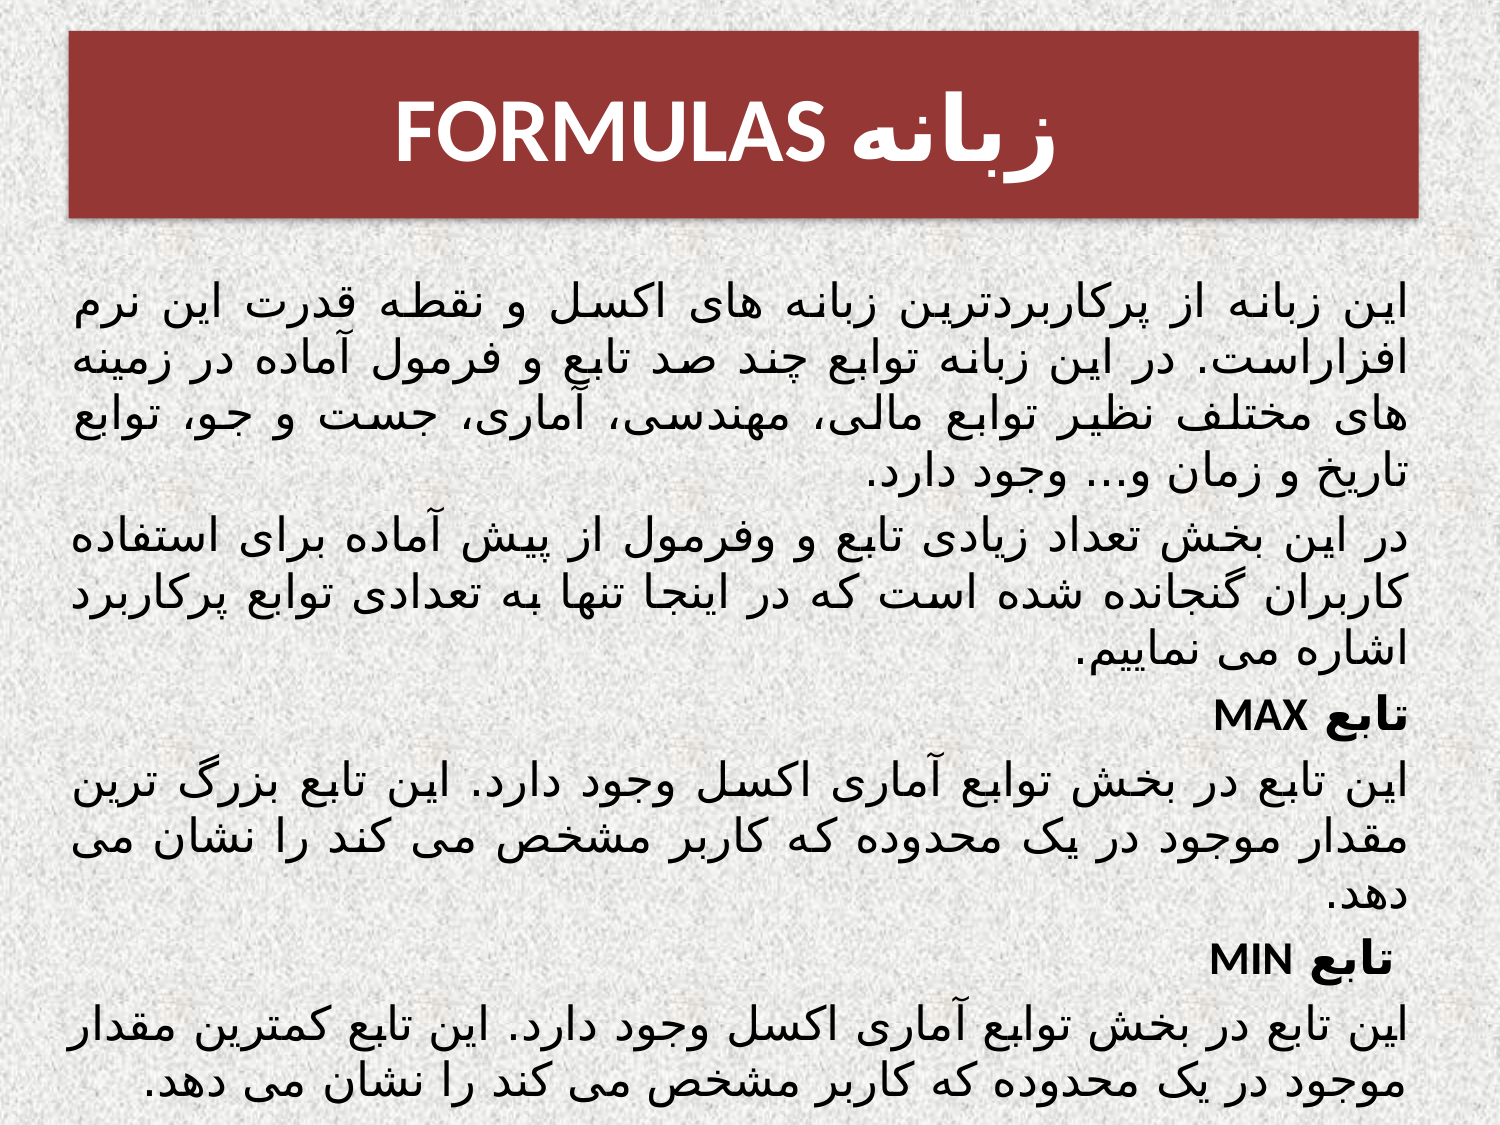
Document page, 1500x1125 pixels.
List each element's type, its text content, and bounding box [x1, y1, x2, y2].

list این زبانه از پرکاربردترین زبانه های اکسل و نقطه قدرت این نرم افزاراست. در این زبانه توابع چند صد تابع و فرمول آماده در زمینه های مختلف نظیر توابع مالی، مهندسی، آماری، جست و جو، توابع تاریخ و زمان و... وجود دارد. در این بخش تعداد زیادی تابع و وفرمول از پیش آماده برای استفاده کاربران گنجانده شده است که در اینجا تنها به تعدادی توابع پرکاربرد اشاره می نماییم. تابع MAX این تابع در بخش توابع آماری اکسل وجود دارد. این تابع بزرگ ترین مقدار موجود در یک محدوده که کاربر مشخص می کند را نشان می دهد. تابع MIN این تابع در بخش توابع آماری اکسل وجود دارد. این تابع کمترین مقدار موجود در یک محدوده که کاربر مشخص می کند را نشان می دهد. [53, 262, 1425, 1125]
picture [0, 0, 1500, 1125]
title FORMULAS زبانه [68, 30, 1419, 219]
